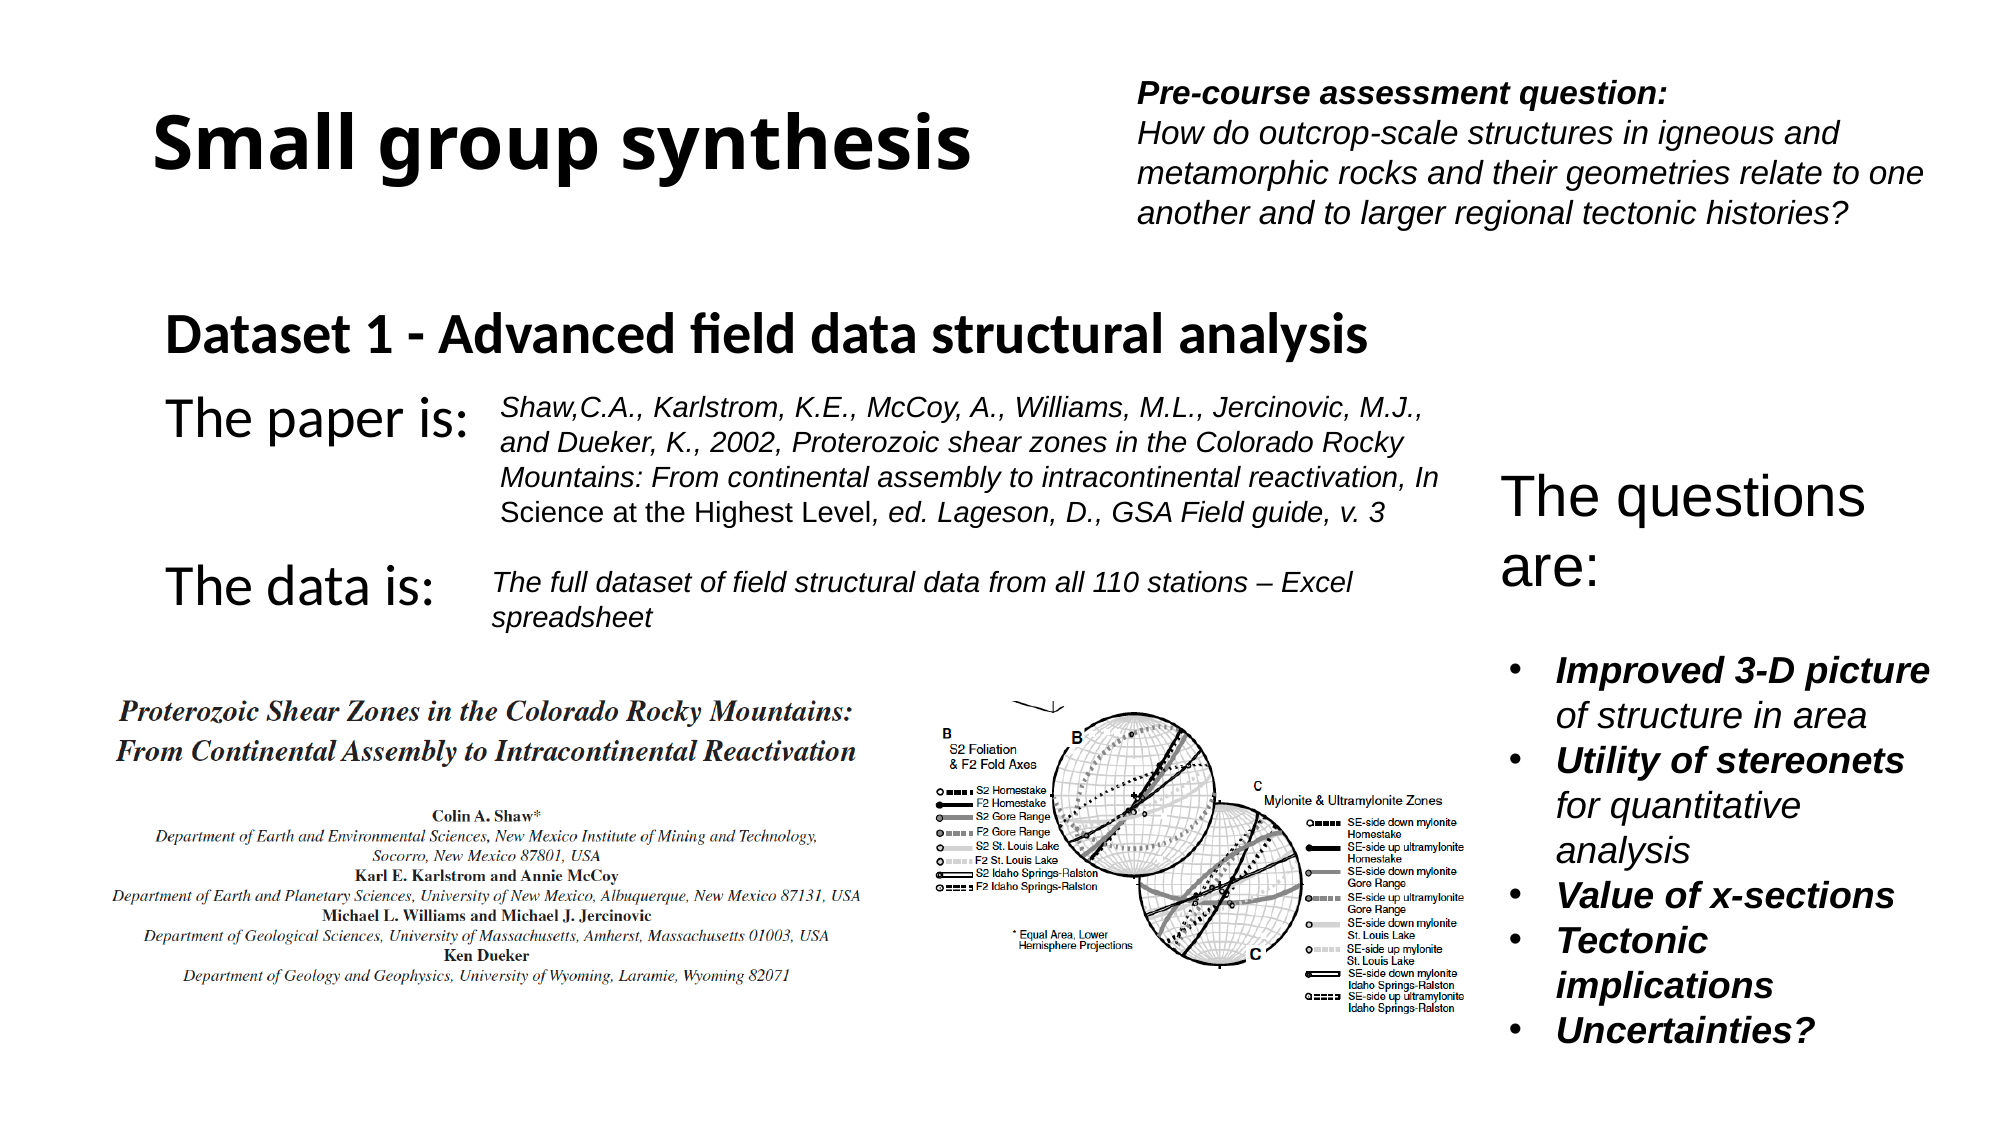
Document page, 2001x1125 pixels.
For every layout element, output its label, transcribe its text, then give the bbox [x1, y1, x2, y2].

text_box Pre-course assessment question: How do outcrop-scale structures in igneous and metamorphic rocks and their geometries relate to one another and to larger regional tectonic histories? [1122, 63, 1943, 239]
title Small group synthesis [137, 36, 1083, 254]
text_box Improved 3-D picture of structure in area Utility of stereonets for quantitative analysis Value of x-sections Tectonic implications Uncertainties? [1494, 638, 1951, 1058]
text_box Shaw,C.A., Karlstrom, K.E., McCoy, A., Williams, M.L., Jercinovic, M.J., and Dueker, K., 2002, Proterozoic shear zones in the Colorado Rocky Mountains: From continental assembly to intracontinental reactivation, In Science at the Highest Level, ed. Lageson, D., GSA Field guide, v. 3 [485, 381, 1486, 536]
text_box The questions are: [1485, 450, 1943, 605]
list Dataset 1 - Advanced field data structural analysis The paper is: The data is: [150, 295, 1416, 529]
text_box The full dataset of field structural data from all 110 stations – Excel spreadsheet [476, 555, 1477, 641]
picture [47, 656, 907, 1004]
picture [930, 701, 1469, 1019]
